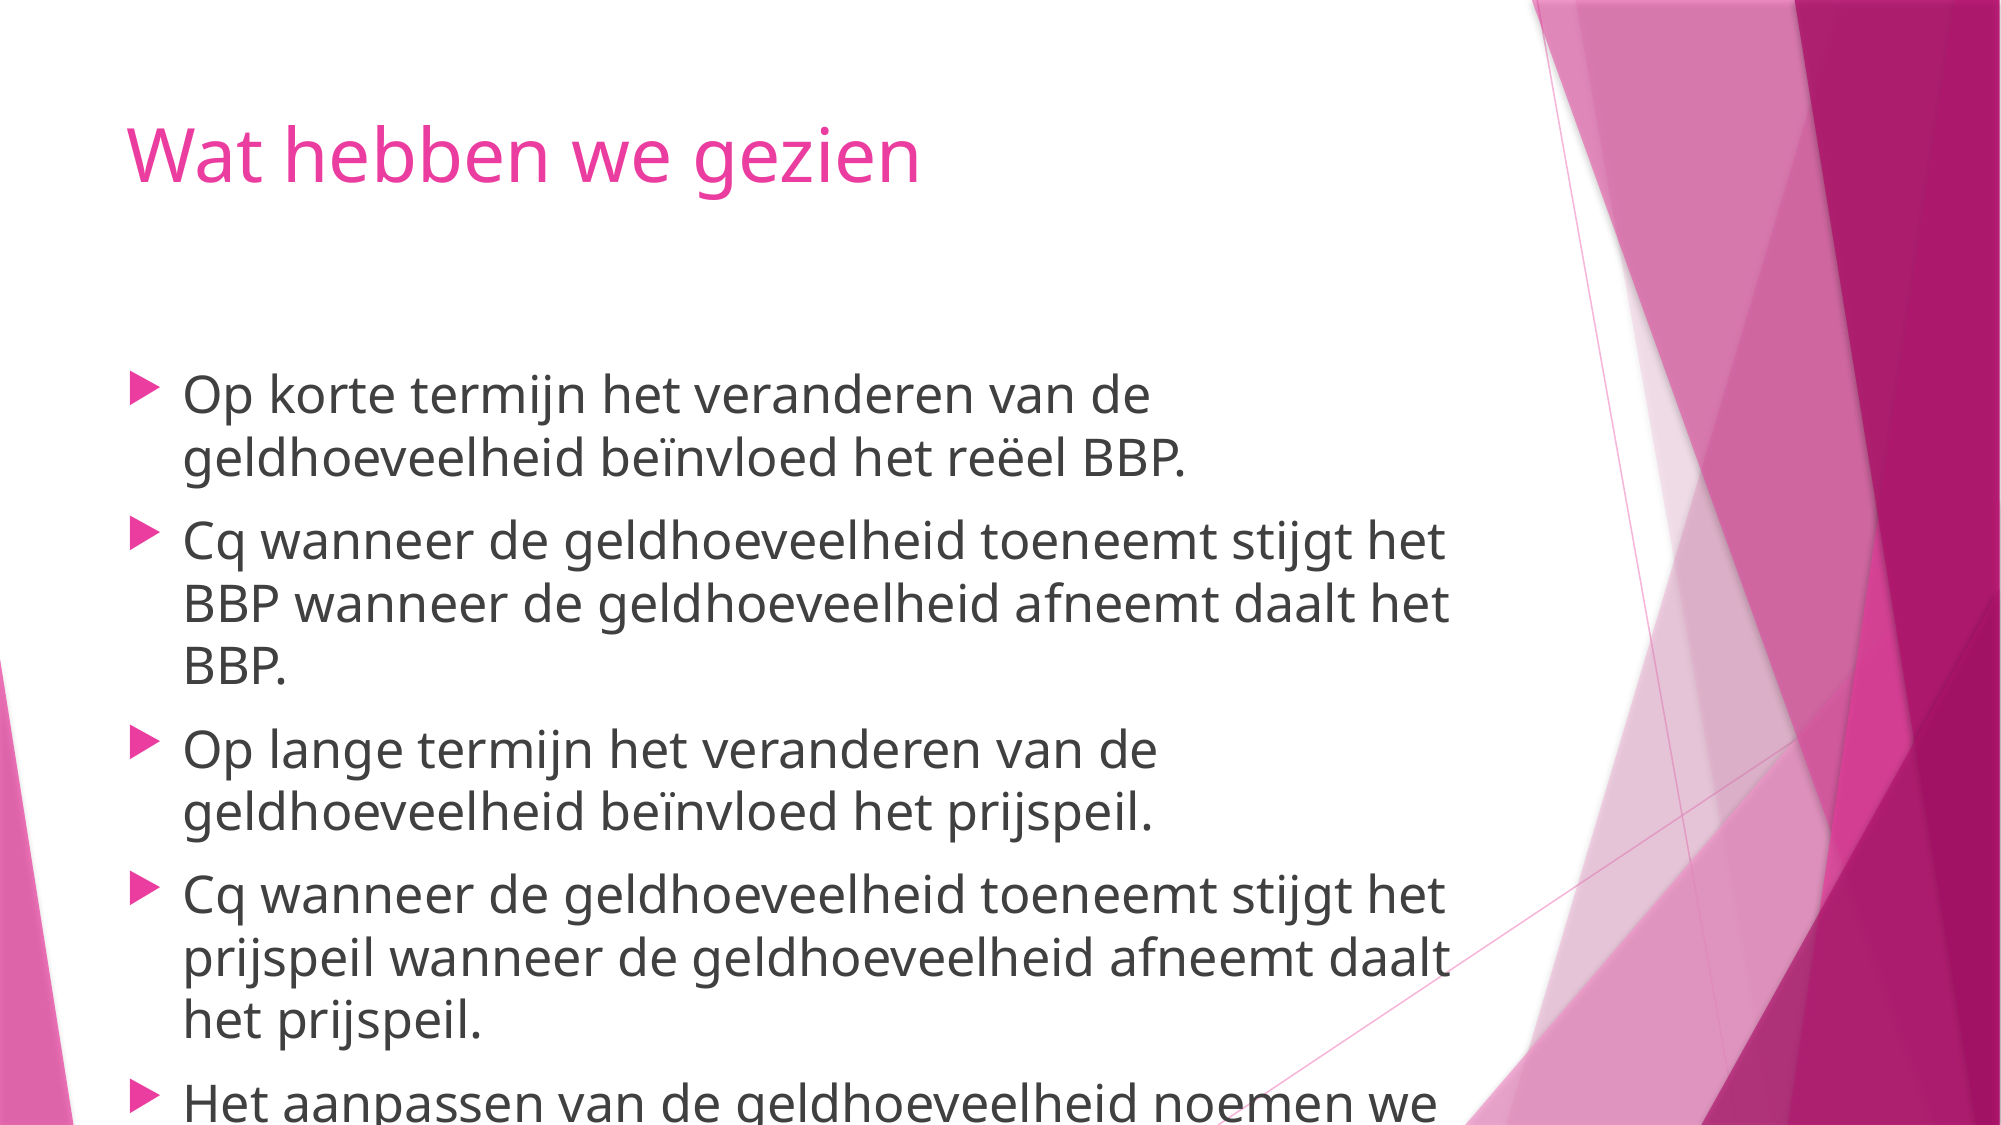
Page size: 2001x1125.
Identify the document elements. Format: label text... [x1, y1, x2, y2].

list Op korte termijn het veranderen van de geldhoeveelheid beïnvloed het reëel BBP. Cq wanneer de geldhoeveelheid toeneemt stijgt het BBP wanneer de geldhoeveelheid afneemt daalt het BBP. Op lange termijn het veranderen van de geldhoeveelheid beïnvloed het prijspeil. Cq wanneer de geldhoeveelheid toeneemt stijgt het prijspeil wanneer de geldhoeveelheid afneemt daalt het prijspeil. Het aanpassen van de geldhoeveelheid noemen we monetair beleid. [111, 354, 1522, 992]
title Wat hebben we gezien [111, 99, 1522, 317]
